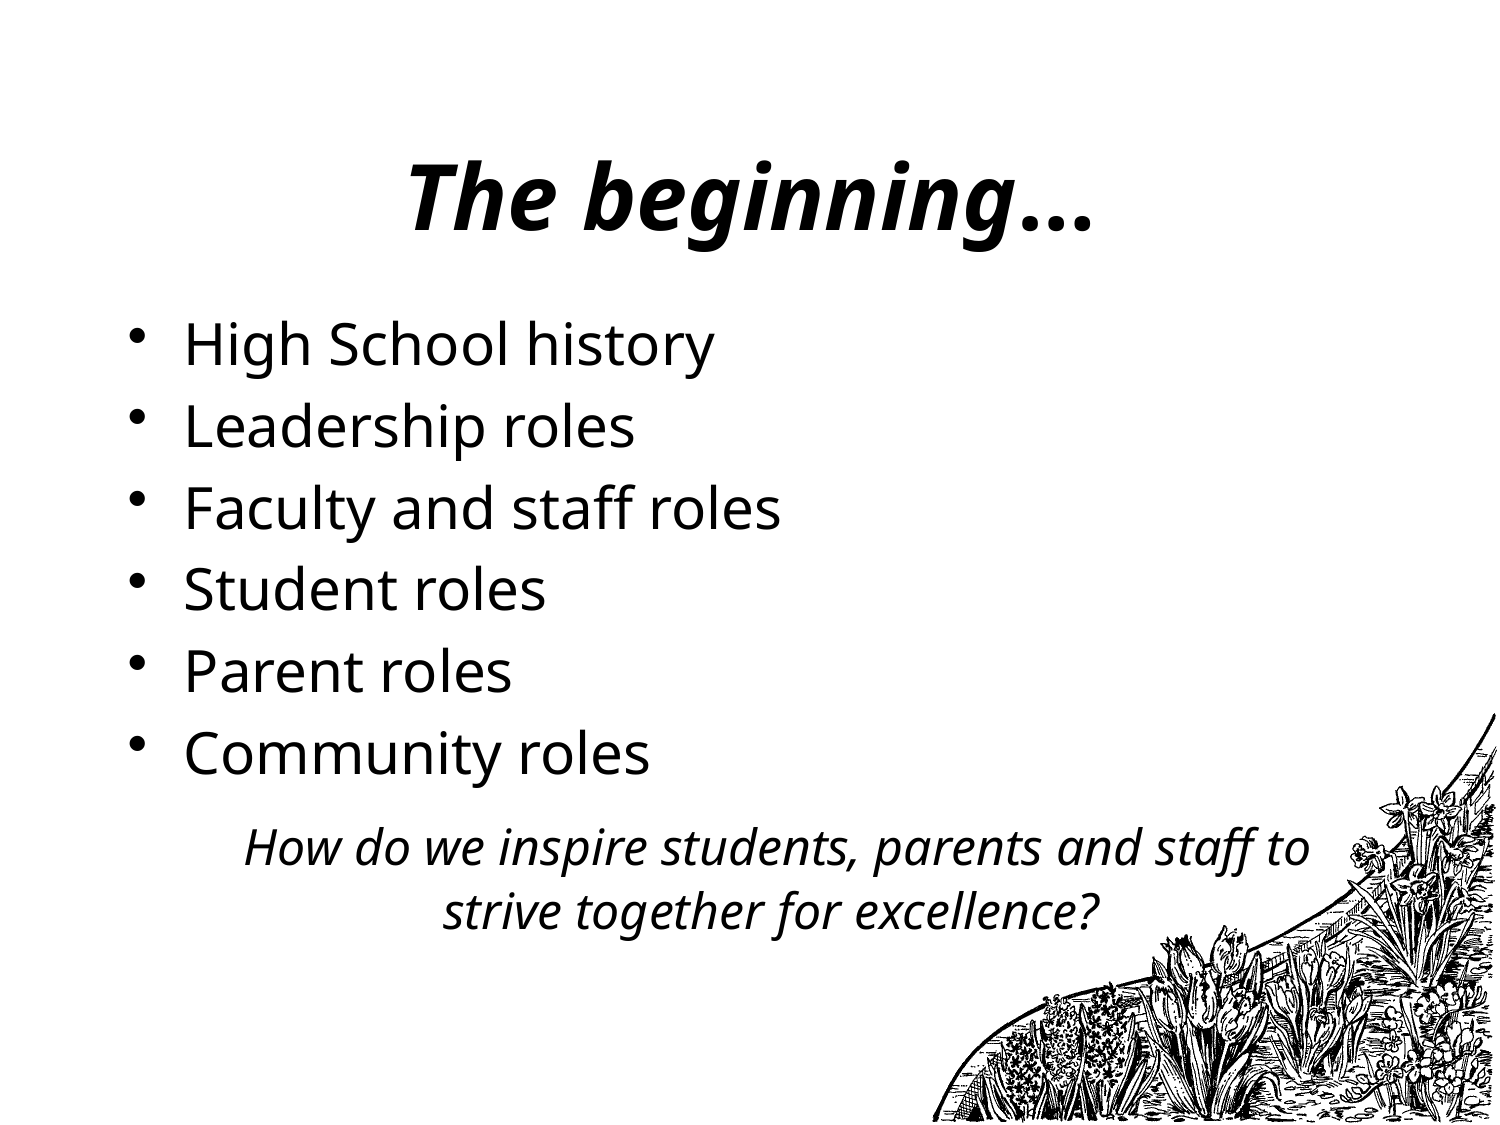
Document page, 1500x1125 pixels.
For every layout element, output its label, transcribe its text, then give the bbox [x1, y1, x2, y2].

list High School history Leadership roles Faculty and staff roles Student roles Parent roles Community roles How do we inspire students, parents and staff to strive together for excellence? and [112, 299, 1388, 1001]
title The beginning… [112, 99, 1388, 288]
picture [930, 711, 1500, 1125]
